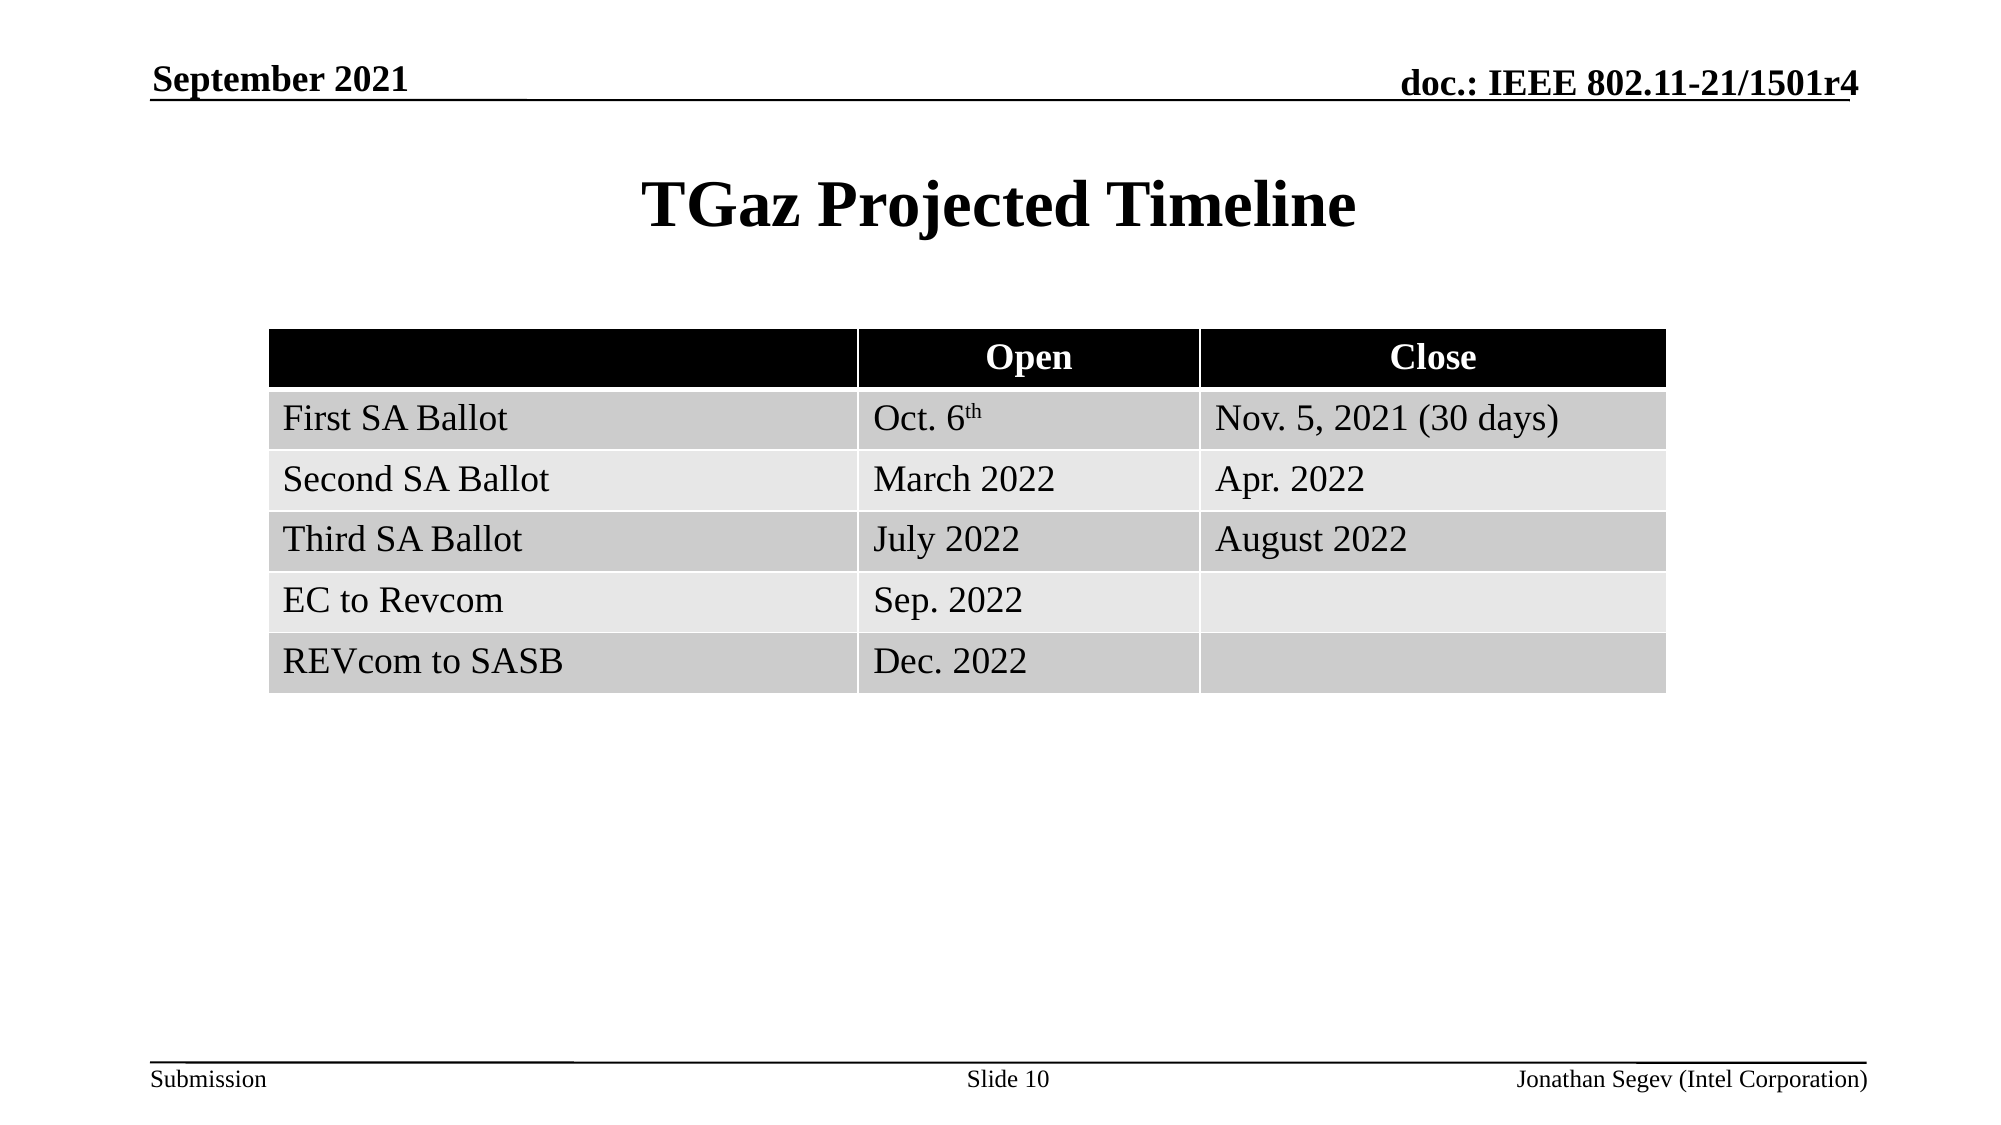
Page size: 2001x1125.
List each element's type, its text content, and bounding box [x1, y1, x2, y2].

table_header Open [859, 329, 1199, 387]
table_cell March 2022 [859, 451, 1199, 510]
table_cell Sep. 2022 [859, 573, 1199, 632]
title TGaz Projected Timeline [149, 112, 1850, 288]
footer Jonathan Segev (Intel Corporation) [1171, 1061, 1869, 1093]
table_cell First SA Ballot [269, 392, 857, 449]
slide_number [152, 54, 563, 100]
slide_number Slide 10 [950, 1061, 1067, 1123]
table_cell [1201, 573, 1666, 632]
table_header Close [1201, 329, 1666, 387]
table_cell Oct. 6th [859, 392, 1199, 449]
table_header [269, 329, 857, 387]
table_cell July 2022 [859, 512, 1199, 571]
table_cell Apr. 2022 [1201, 451, 1666, 510]
table_cell August 2022 [1201, 512, 1666, 571]
table_cell EC to Revcom [269, 573, 857, 632]
table_cell Dec. 2022 [859, 633, 1199, 693]
table_cell [1201, 633, 1666, 693]
table_cell Third SA Ballot [269, 512, 857, 571]
table_cell Nov. 5, 2021 (30 days) [1201, 392, 1666, 449]
table_cell REVcom to SASB [269, 633, 857, 693]
table_cell Second SA Ballot [269, 451, 857, 510]
